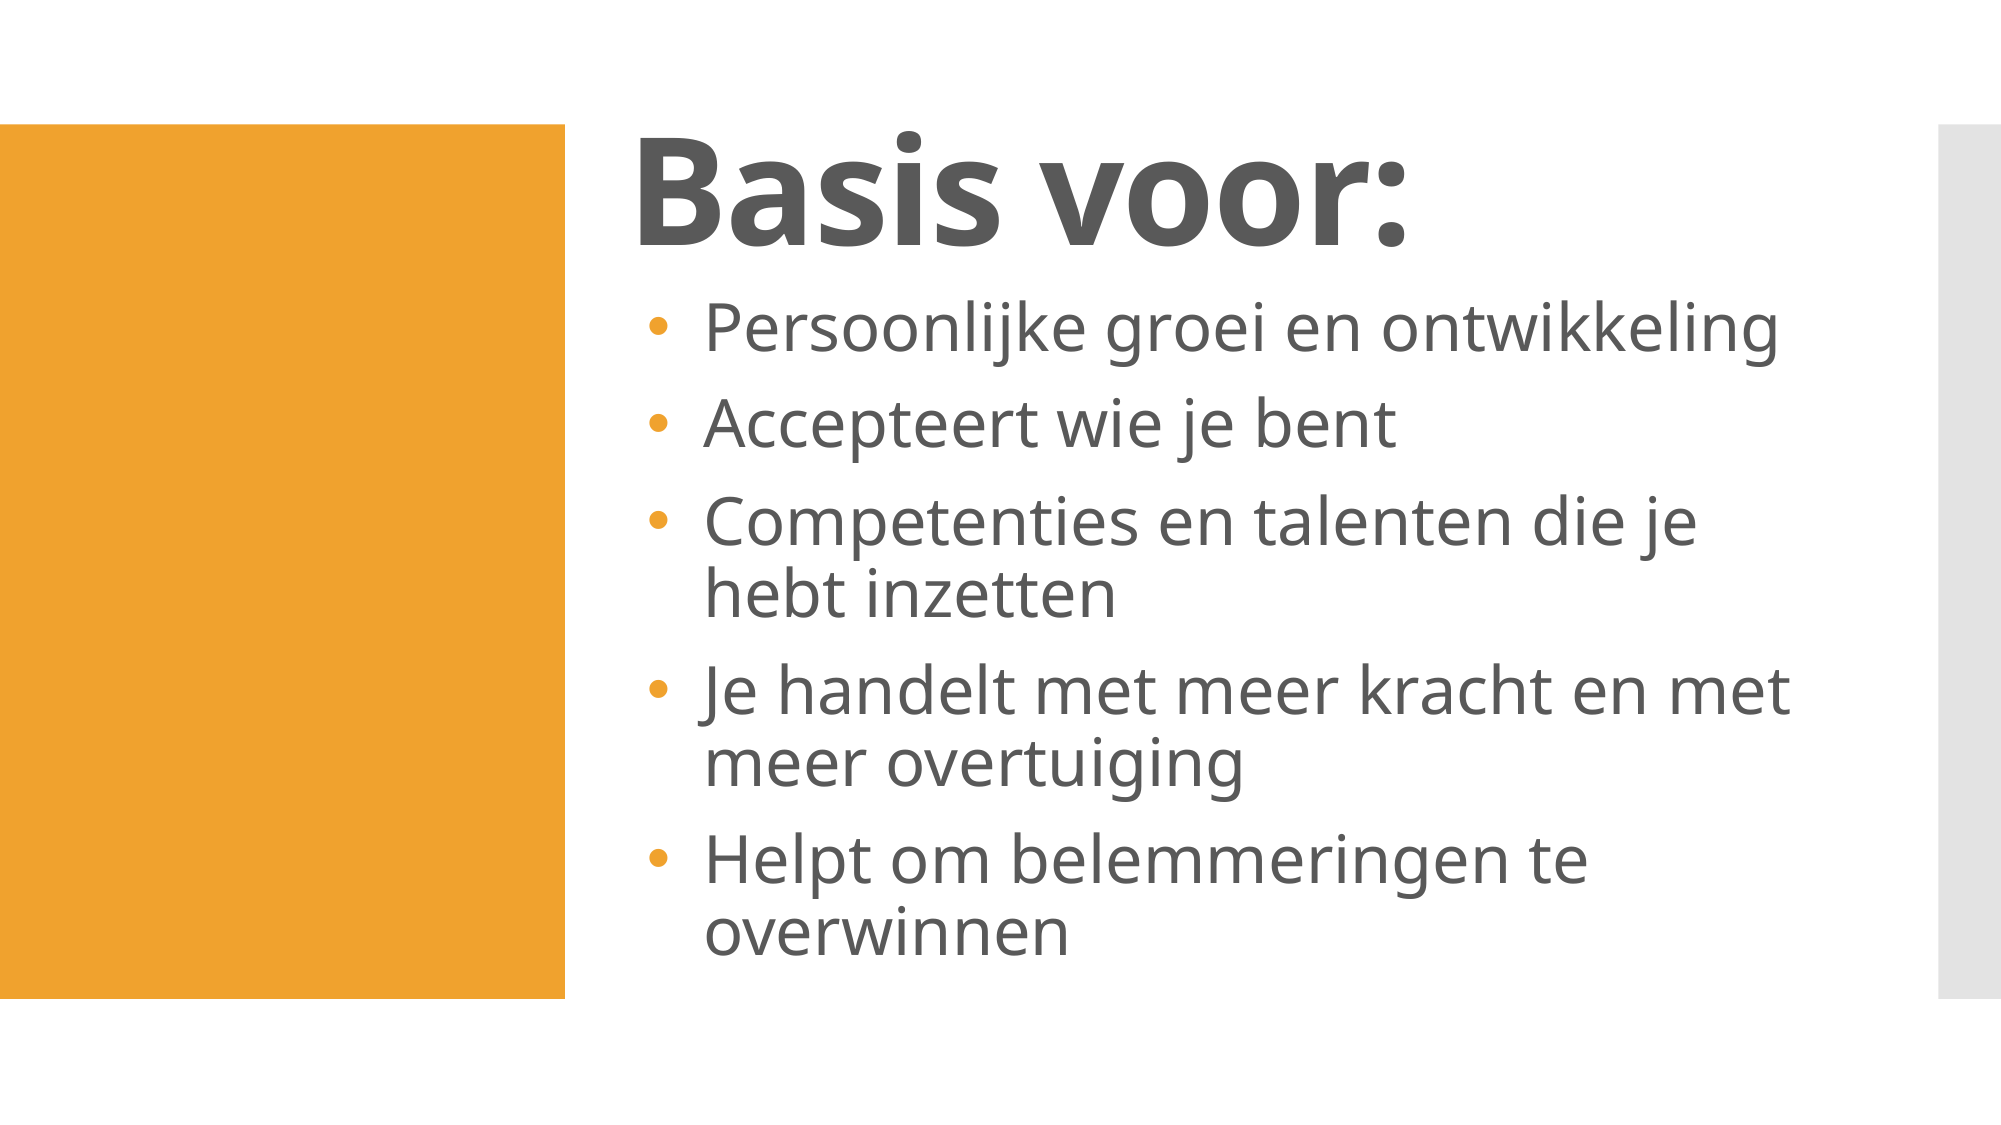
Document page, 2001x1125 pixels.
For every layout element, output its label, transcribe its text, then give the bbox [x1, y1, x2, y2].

title Basis voor: [611, 90, 1809, 286]
list Persoonlijke groei en ontwikkeling Accepteert wie je bent Competenties en talenten die je hebt inzetten Je handelt met meer kracht en met meer overtuiging Helpt om belemmeringen te overwinnen [631, 285, 1871, 990]
